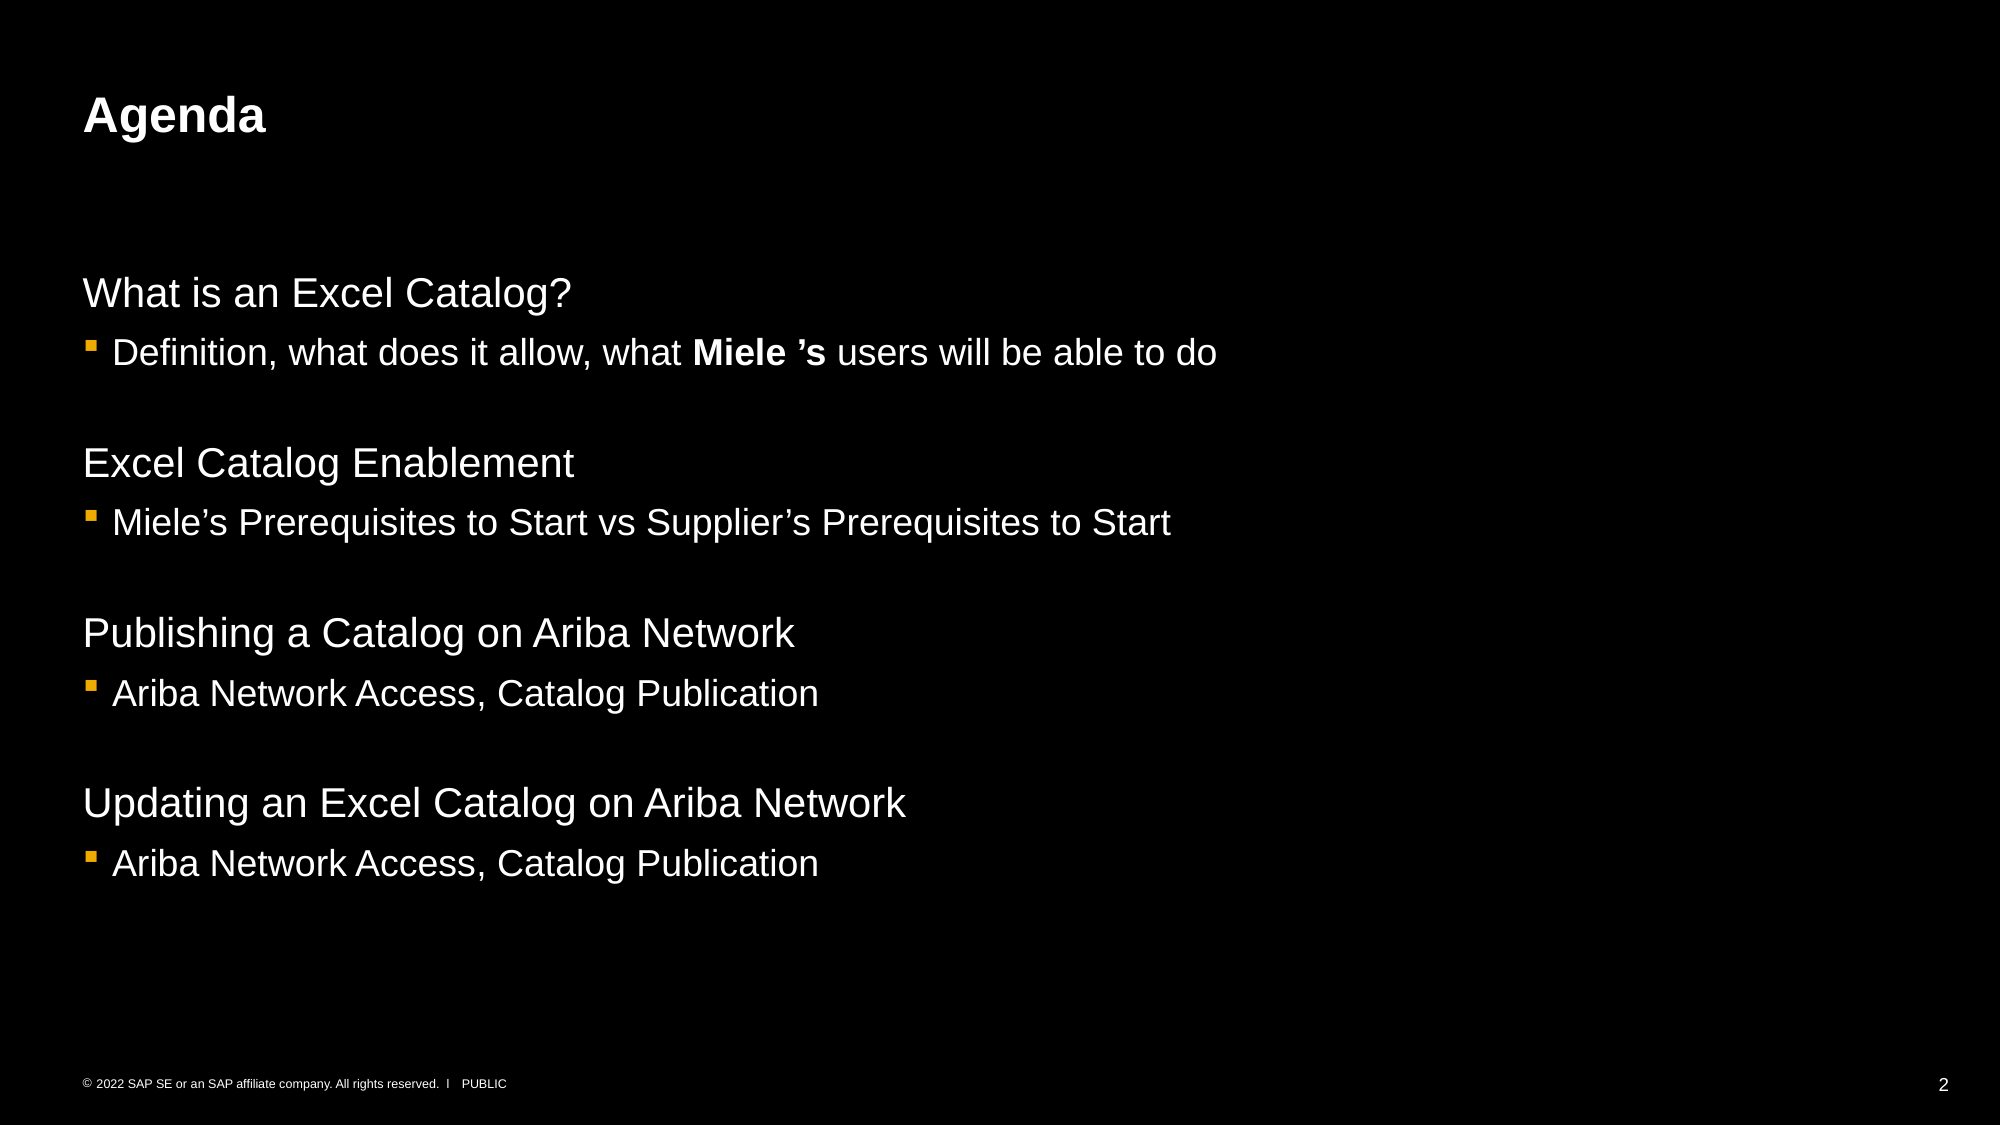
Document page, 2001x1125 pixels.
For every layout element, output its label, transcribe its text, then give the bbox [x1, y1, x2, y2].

title Agenda [82, 82, 1918, 144]
list What is an Excel Catalog? Definition, what does it allow, what Miele ’s users will be able to do Excel Catalog Enablement Miele’s Prerequisites to Start vs Supplier’s Prerequisites to Start Publishing a Catalog on Ariba Network Ariba Network Access, Catalog Publication Updating an Excel Catalog on Ariba Network Ariba Network Access, Catalog Publication [82, 265, 1918, 1040]
